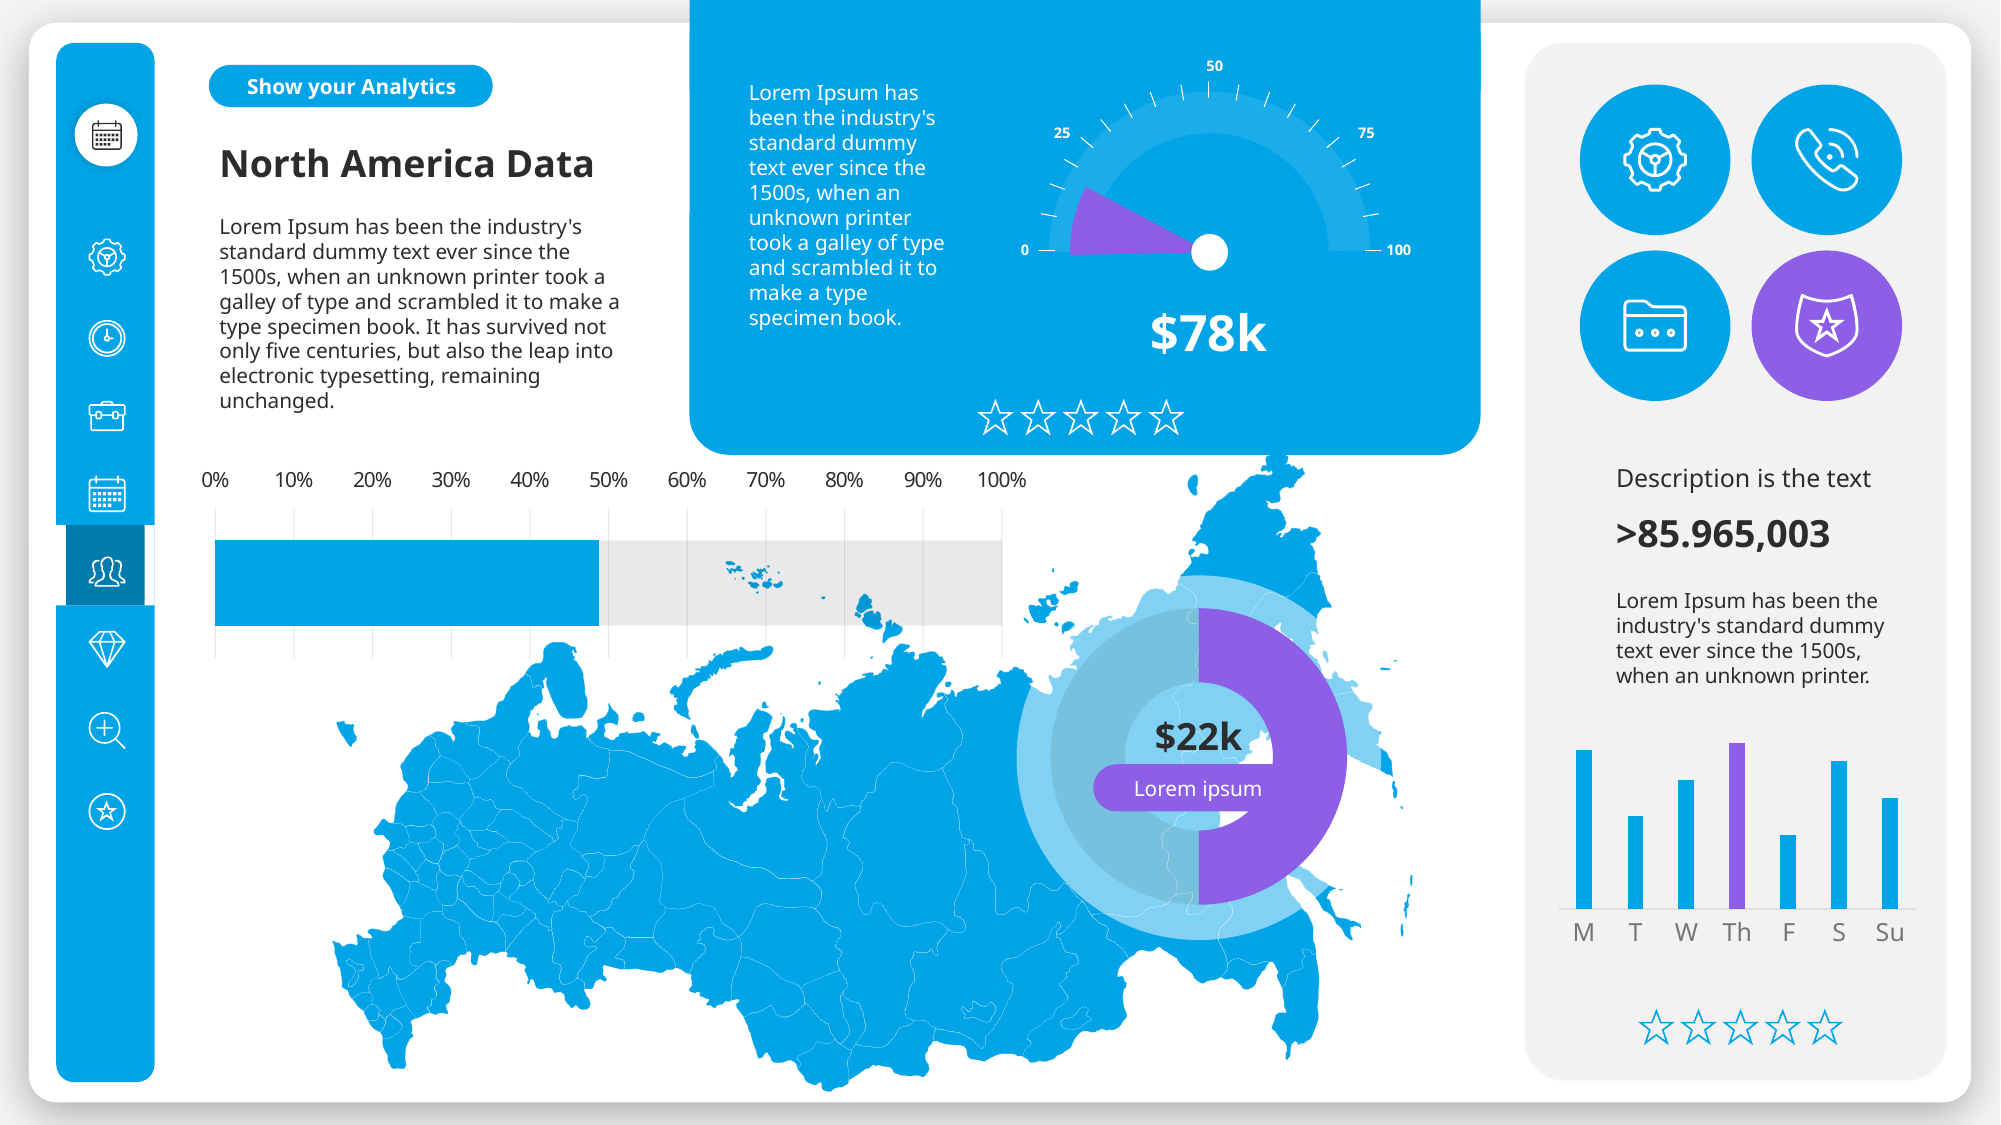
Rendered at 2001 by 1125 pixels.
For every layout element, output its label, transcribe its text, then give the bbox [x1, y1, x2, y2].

text_box Lorem Ipsum has been the industry's standard dummy text ever since the 1500s, when an unknown printer. [1601, 580, 1902, 696]
text_box [1062, 398, 1100, 436]
text_box [688, 91, 1482, 456]
text_box [1019, 398, 1057, 436]
text_box [88, 238, 126, 276]
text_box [56, 525, 155, 606]
text_box [977, 398, 1014, 436]
chart [1549, 696, 1925, 988]
text_box [1623, 299, 1687, 352]
text_box North America Data [204, 132, 652, 193]
chart [183, 461, 1364, 909]
text_box [1680, 1008, 1717, 1046]
text_box [55, 41, 156, 1084]
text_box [1005, 48, 1459, 393]
text_box [88, 711, 126, 749]
text_box [482, 66, 494, 106]
text_box Lorem Ipsum has been the industry's standard dummy text ever since the 1500s, when an unknown printer took a galley of type and scrambled it to make a type specimen book. [733, 72, 969, 337]
text_box >85.965,003 [1601, 502, 1902, 562]
text_box [88, 793, 126, 830]
text_box [88, 400, 126, 432]
text_box [1638, 1008, 1675, 1046]
text_box [1148, 398, 1185, 436]
text_box [1523, 41, 1948, 1082]
text_box [207, 63, 481, 109]
text_box Show your Analytics [221, 66, 482, 106]
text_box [331, 445, 1413, 1093]
text_box [1578, 249, 1732, 403]
text_box [1764, 1008, 1802, 1046]
text_box [688, 0, 1482, 91]
text_box [1806, 1008, 1844, 1046]
text_box [1623, 127, 1687, 192]
text_box [88, 630, 126, 668]
text_box [1750, 83, 1904, 237]
text_box Description is the text [1601, 455, 1902, 501]
text_box [88, 319, 126, 357]
text_box [1105, 398, 1143, 436]
text_box [1795, 128, 1859, 192]
text_box [92, 120, 122, 150]
text_box [73, 102, 139, 168]
text_box [1750, 249, 1904, 403]
text_box [88, 475, 126, 513]
text_box Lorem Ipsum has been the industry's standard dummy text ever since the 1500s, when an unknown printer took a galley of type and scrambled it to make a type specimen book. It has survived not only five centuries, but also the leap into electronic typesetting, remaining unchanged. [204, 205, 652, 421]
text_box [1578, 83, 1732, 237]
text_box [1722, 1008, 1759, 1046]
